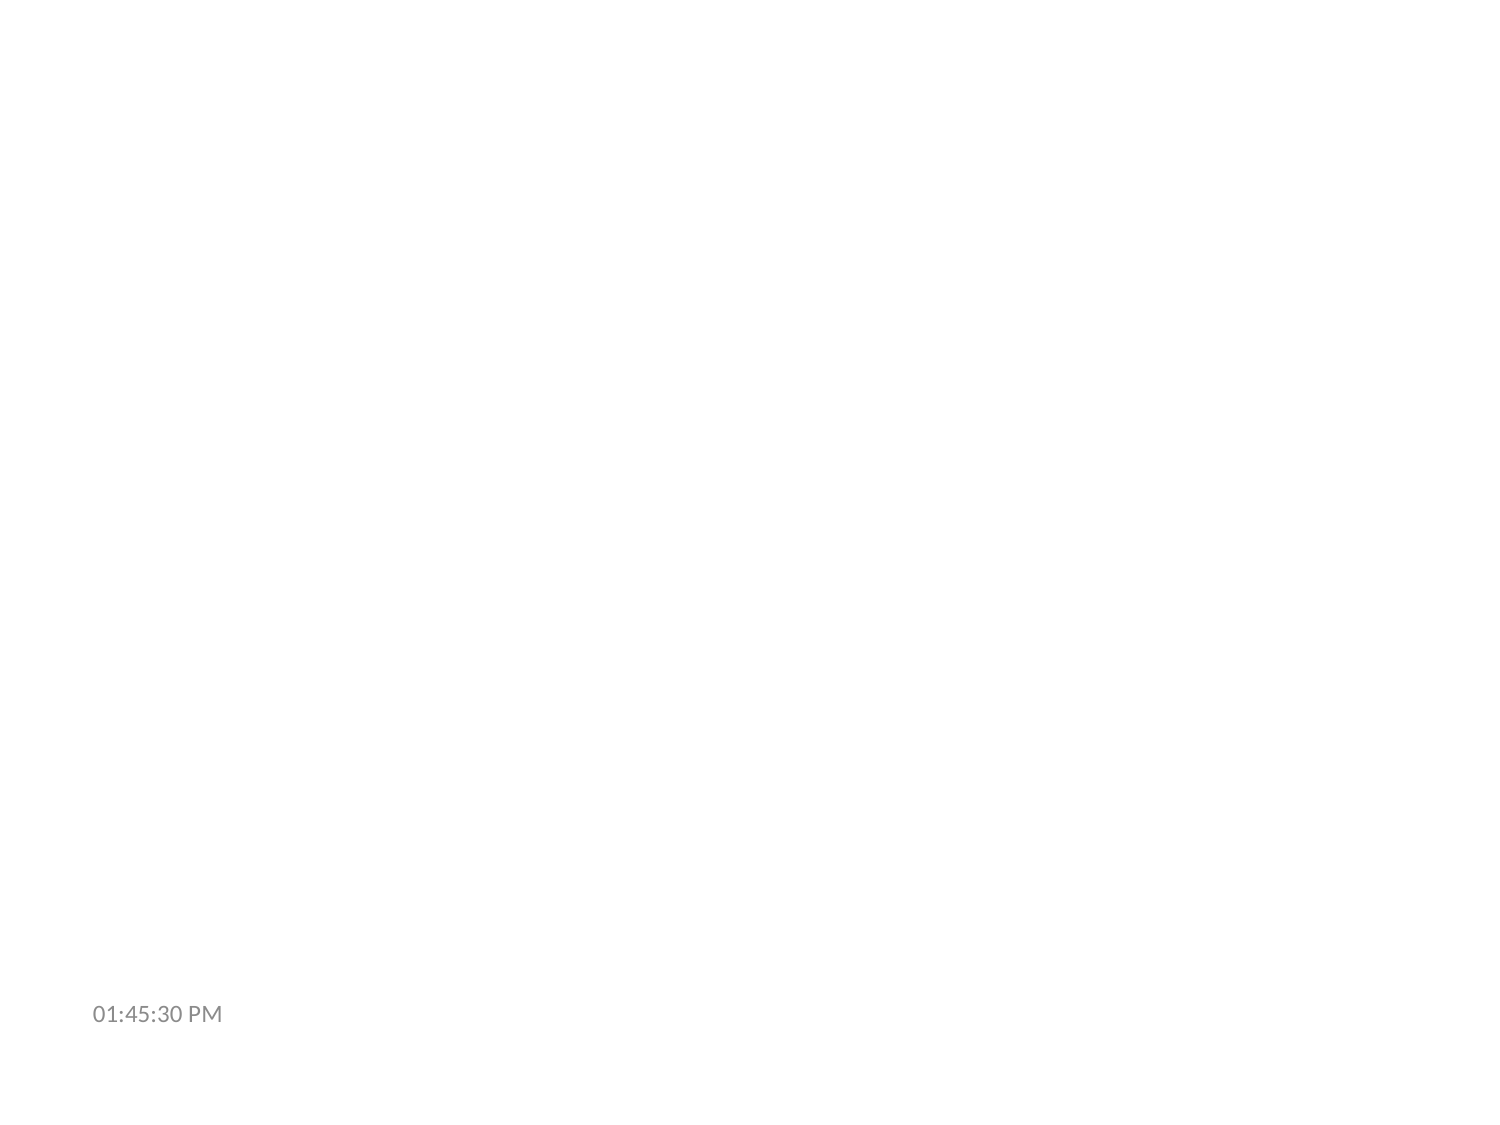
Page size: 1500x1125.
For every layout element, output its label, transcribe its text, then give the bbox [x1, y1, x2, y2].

text_box 3:35:09 PM [77, 982, 428, 1043]
